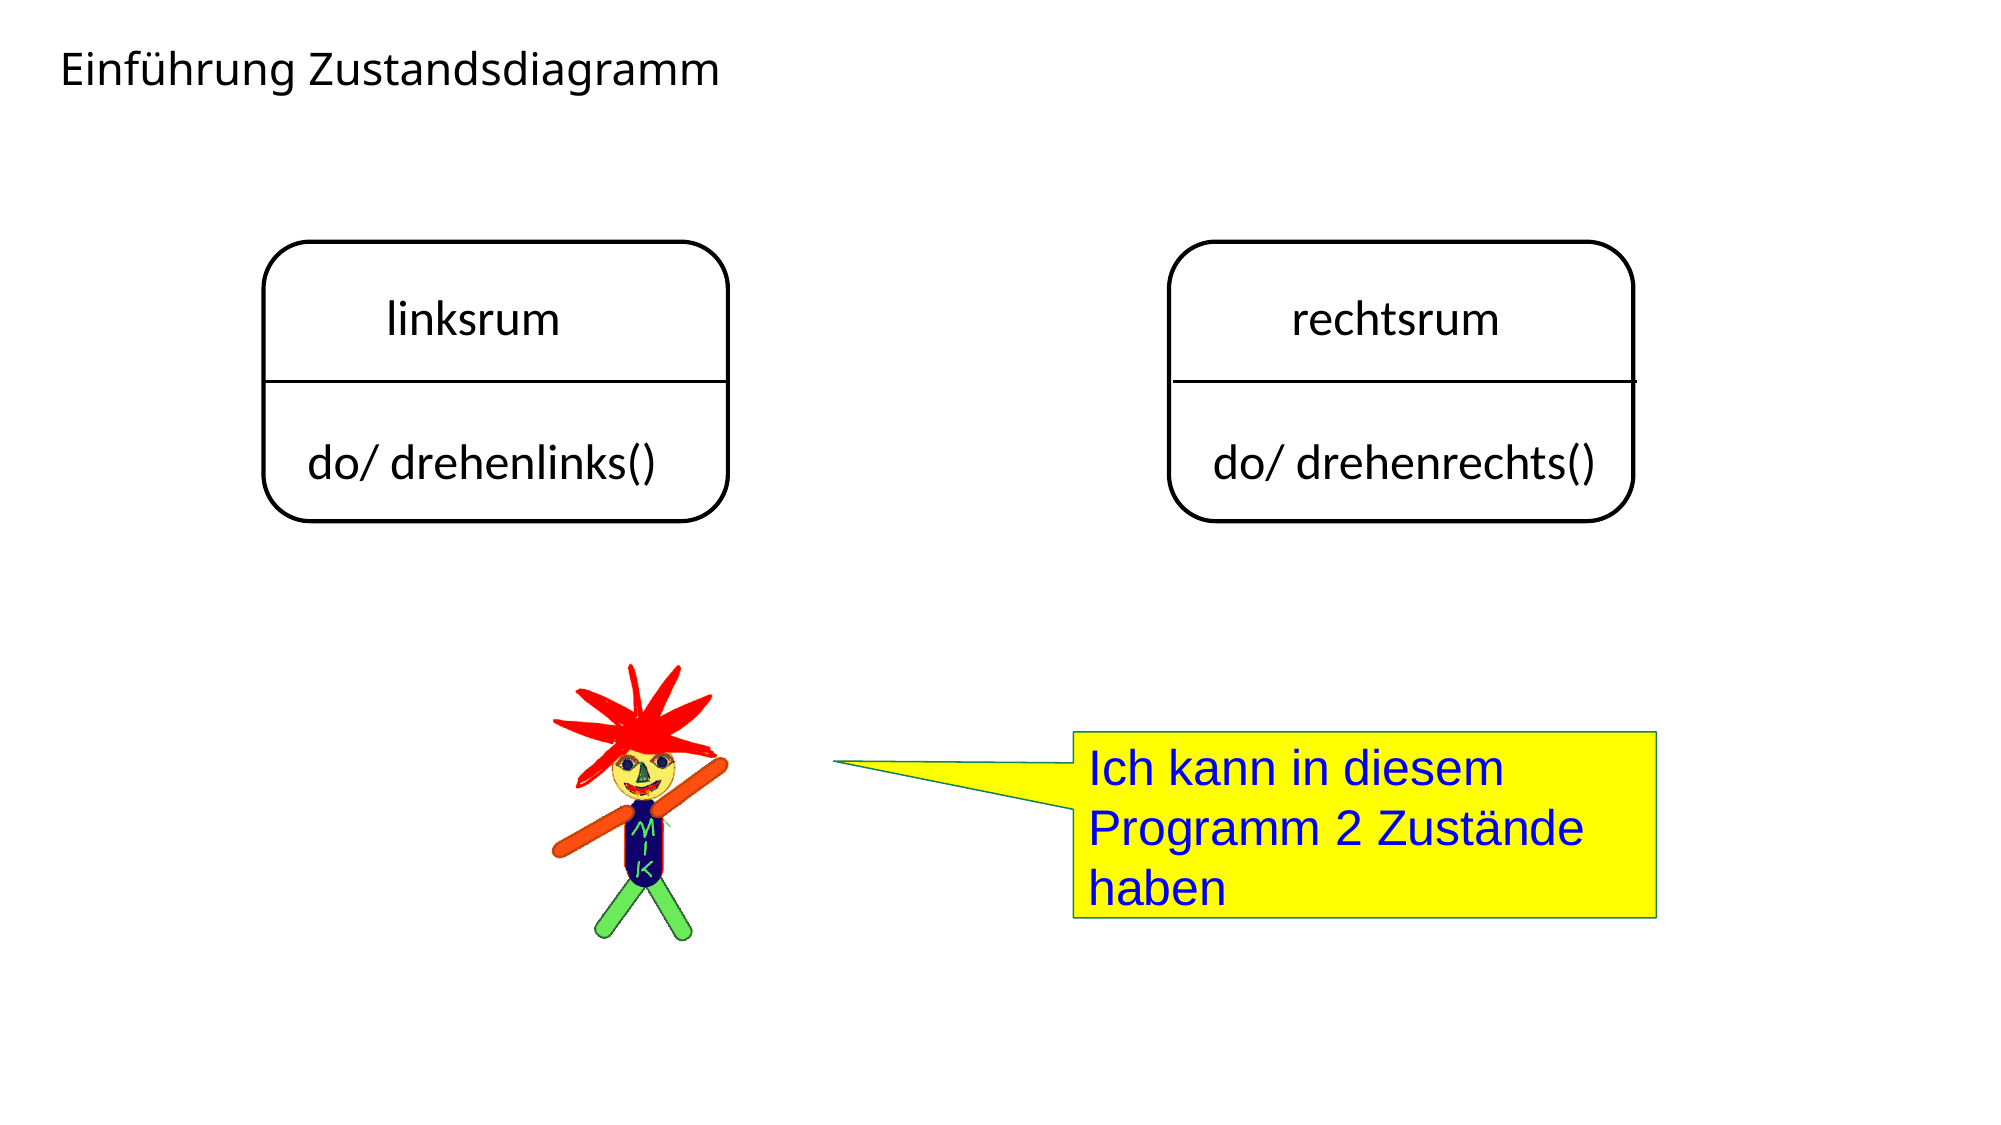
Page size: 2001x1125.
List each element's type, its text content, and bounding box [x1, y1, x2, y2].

title Einführung Zustandsdiagramm [40, 34, 740, 103]
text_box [1169, 241, 1638, 522]
text_box Ich kann in diesem Programm 2 Zustände haben [833, 731, 1657, 918]
picture [533, 656, 740, 948]
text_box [263, 241, 728, 522]
